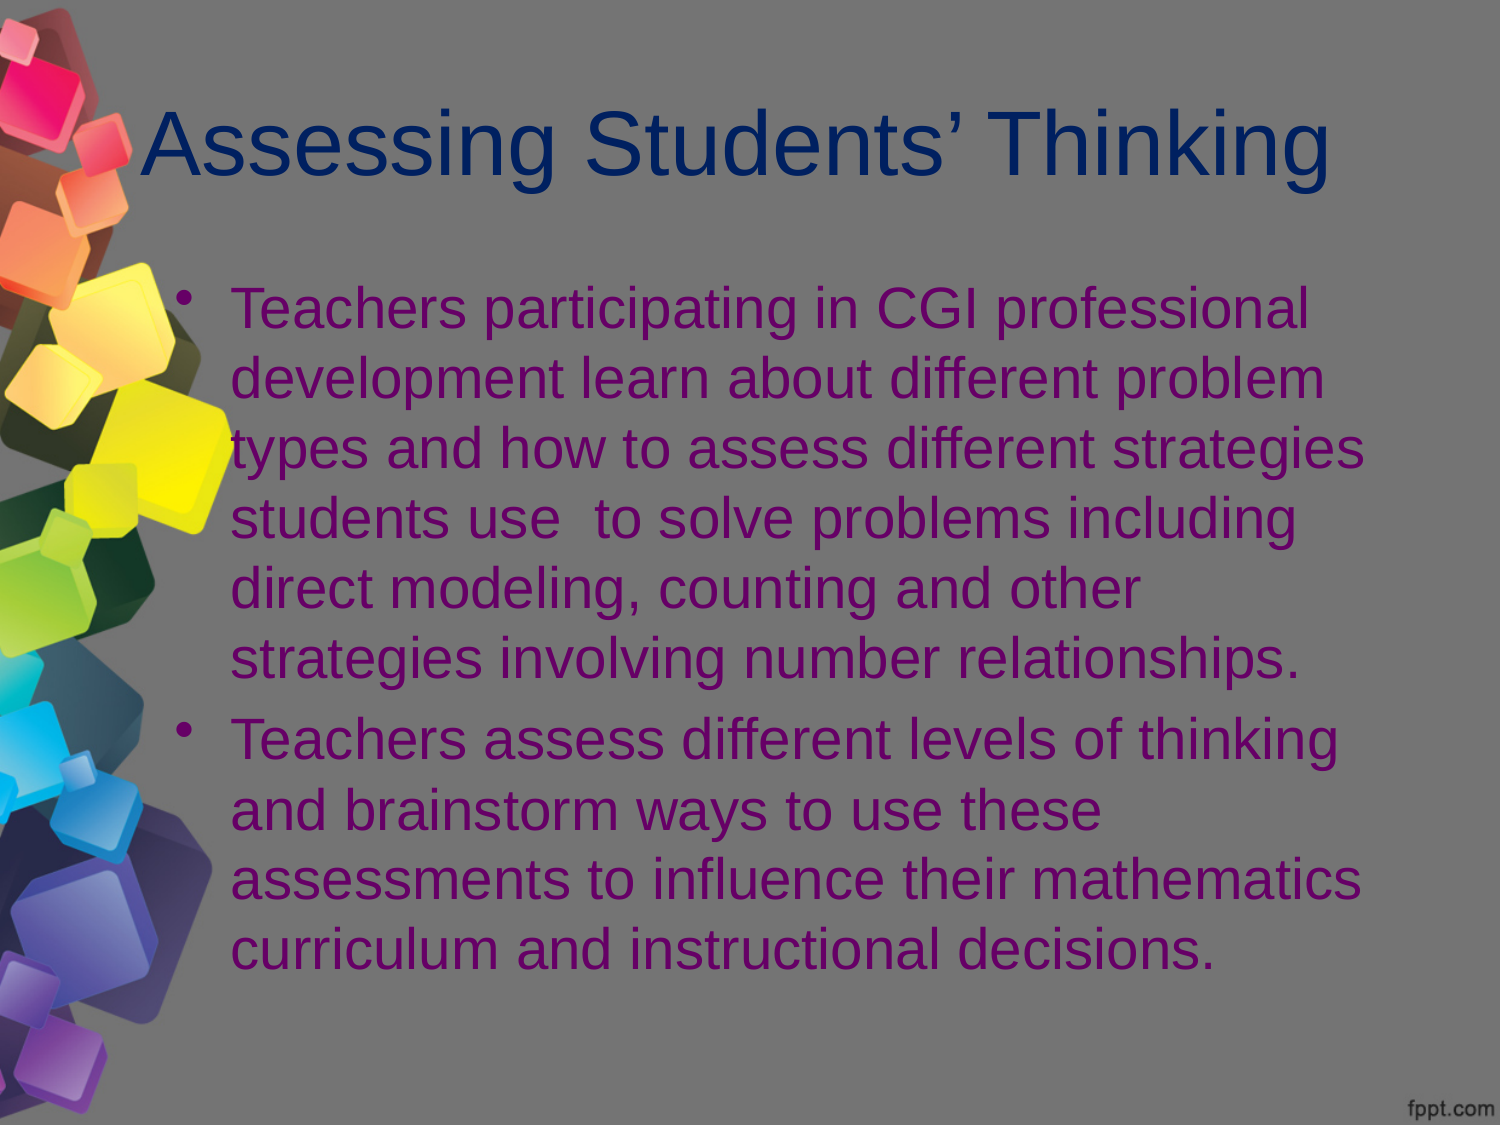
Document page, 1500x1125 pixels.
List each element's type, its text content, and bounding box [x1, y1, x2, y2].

picture [0, 797, 7, 815]
list Teachers participating in CGI professional development learn about different problem types and how to assess different strategies students use to solve problems including direct modeling, counting and other strategies involving number relationships. Teachers assess different levels of thinking and brainstorm ways to use these assessments to influence their mathematics curriculum and instructional decisions. [159, 262, 1426, 1006]
title Assessing Students’ Thinking [74, 44, 1426, 233]
picture [0, 0, 1500, 1125]
